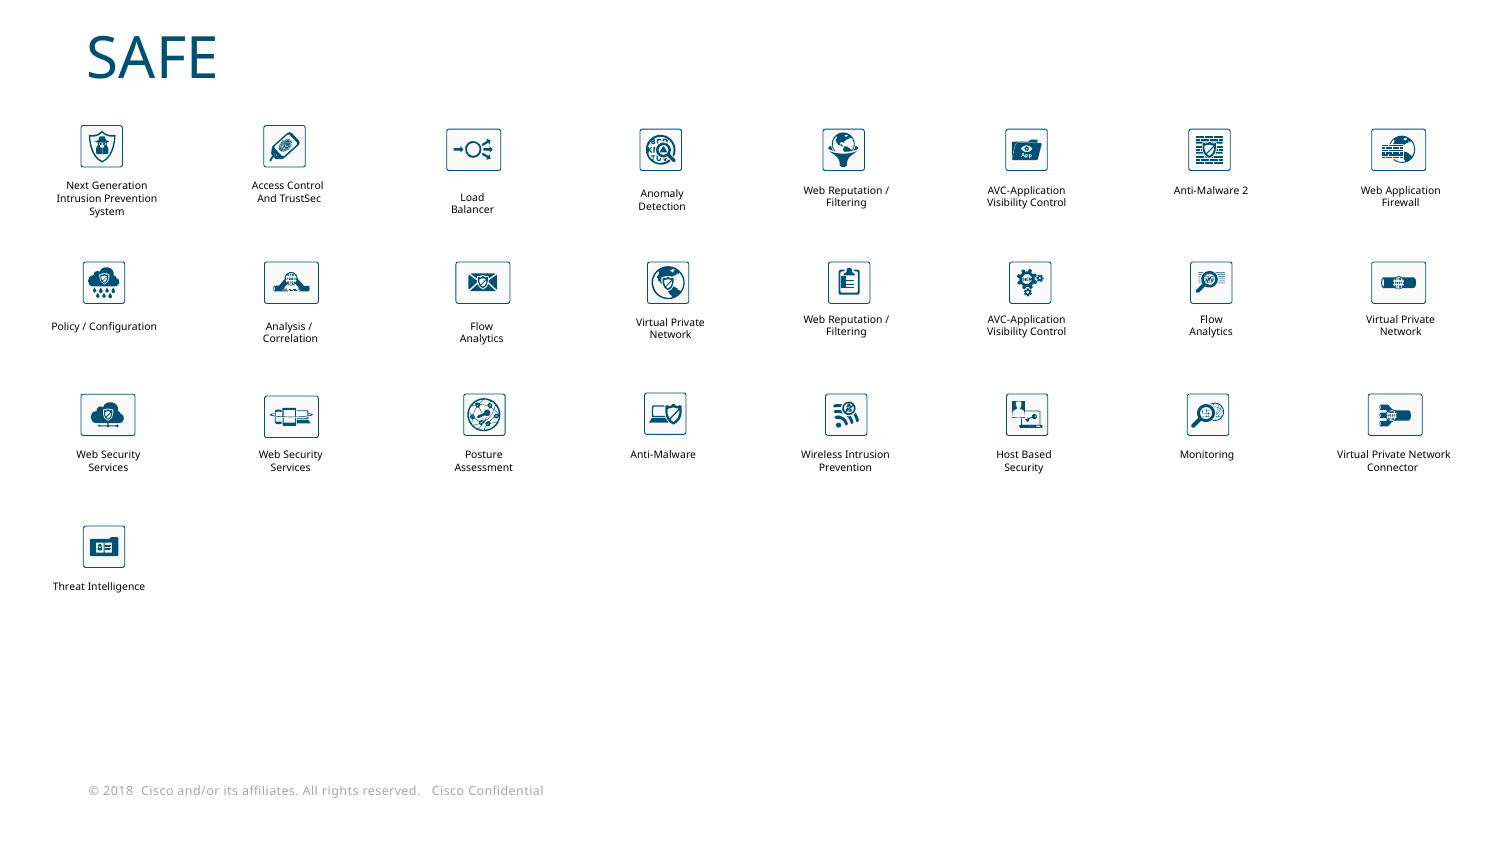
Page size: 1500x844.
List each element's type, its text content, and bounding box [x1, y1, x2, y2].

picture [263, 395, 323, 444]
text_box Web Application Firewall [1329, 176, 1473, 217]
picture [1005, 128, 1054, 177]
text_box Threat Intelligence [28, 572, 173, 600]
picture [646, 261, 696, 310]
picture [639, 128, 688, 177]
text_box Load Balancer [400, 183, 545, 224]
picture [455, 261, 514, 310]
picture [82, 261, 132, 310]
text_box Flow Analytics [409, 312, 554, 352]
text_box Virtual Private Network Connector [1322, 441, 1466, 481]
text_box Wireless Intrusion Prevention [773, 441, 918, 481]
text_box Web Security Services [36, 441, 181, 481]
picture [1189, 261, 1239, 310]
picture [80, 393, 140, 442]
picture [80, 124, 129, 174]
picture [1188, 128, 1237, 177]
picture [266, 395, 317, 436]
text_box Monitoring [1135, 441, 1280, 469]
text_box Anomaly Detection [590, 179, 734, 220]
picture [446, 128, 505, 177]
picture [639, 128, 680, 169]
picture [824, 393, 874, 442]
picture [643, 392, 693, 441]
picture [1186, 393, 1236, 442]
picture [463, 393, 512, 442]
text_box Web Reputation / Filtering [774, 305, 919, 346]
text_box Anti-Malware 2 [1139, 176, 1284, 204]
text_box Anti-Malware [591, 441, 736, 469]
text_box Host Based Security [952, 441, 1096, 481]
text_box Access Control And TrustSec [218, 172, 363, 212]
title SAFE [71, 1, 1441, 122]
text_box AVC-Application Visibility Control [955, 176, 1099, 217]
picture [822, 128, 871, 177]
text_box Web Security Services [218, 441, 363, 481]
text_box Web Reputation / Filtering [774, 176, 919, 217]
picture [263, 124, 312, 174]
text_box Virtual Private Network [1329, 305, 1473, 346]
text_box AVC-Application Visibility Control [955, 305, 1099, 346]
text_box Flow Analytics [1139, 305, 1284, 346]
picture [1008, 261, 1058, 310]
picture [82, 525, 132, 574]
picture [1370, 128, 1430, 177]
text_box Policy / Configuration [32, 312, 177, 340]
picture [1005, 393, 1055, 442]
picture [1367, 393, 1427, 442]
text_box Virtual Private Network [598, 308, 743, 349]
text_box Posture Assessment [412, 441, 556, 481]
picture [1370, 261, 1430, 310]
picture [827, 261, 877, 310]
picture [263, 261, 323, 310]
text_box Next Generation Intrusion Prevention System [36, 172, 181, 225]
text_box Analysis / Correlation [218, 312, 363, 352]
